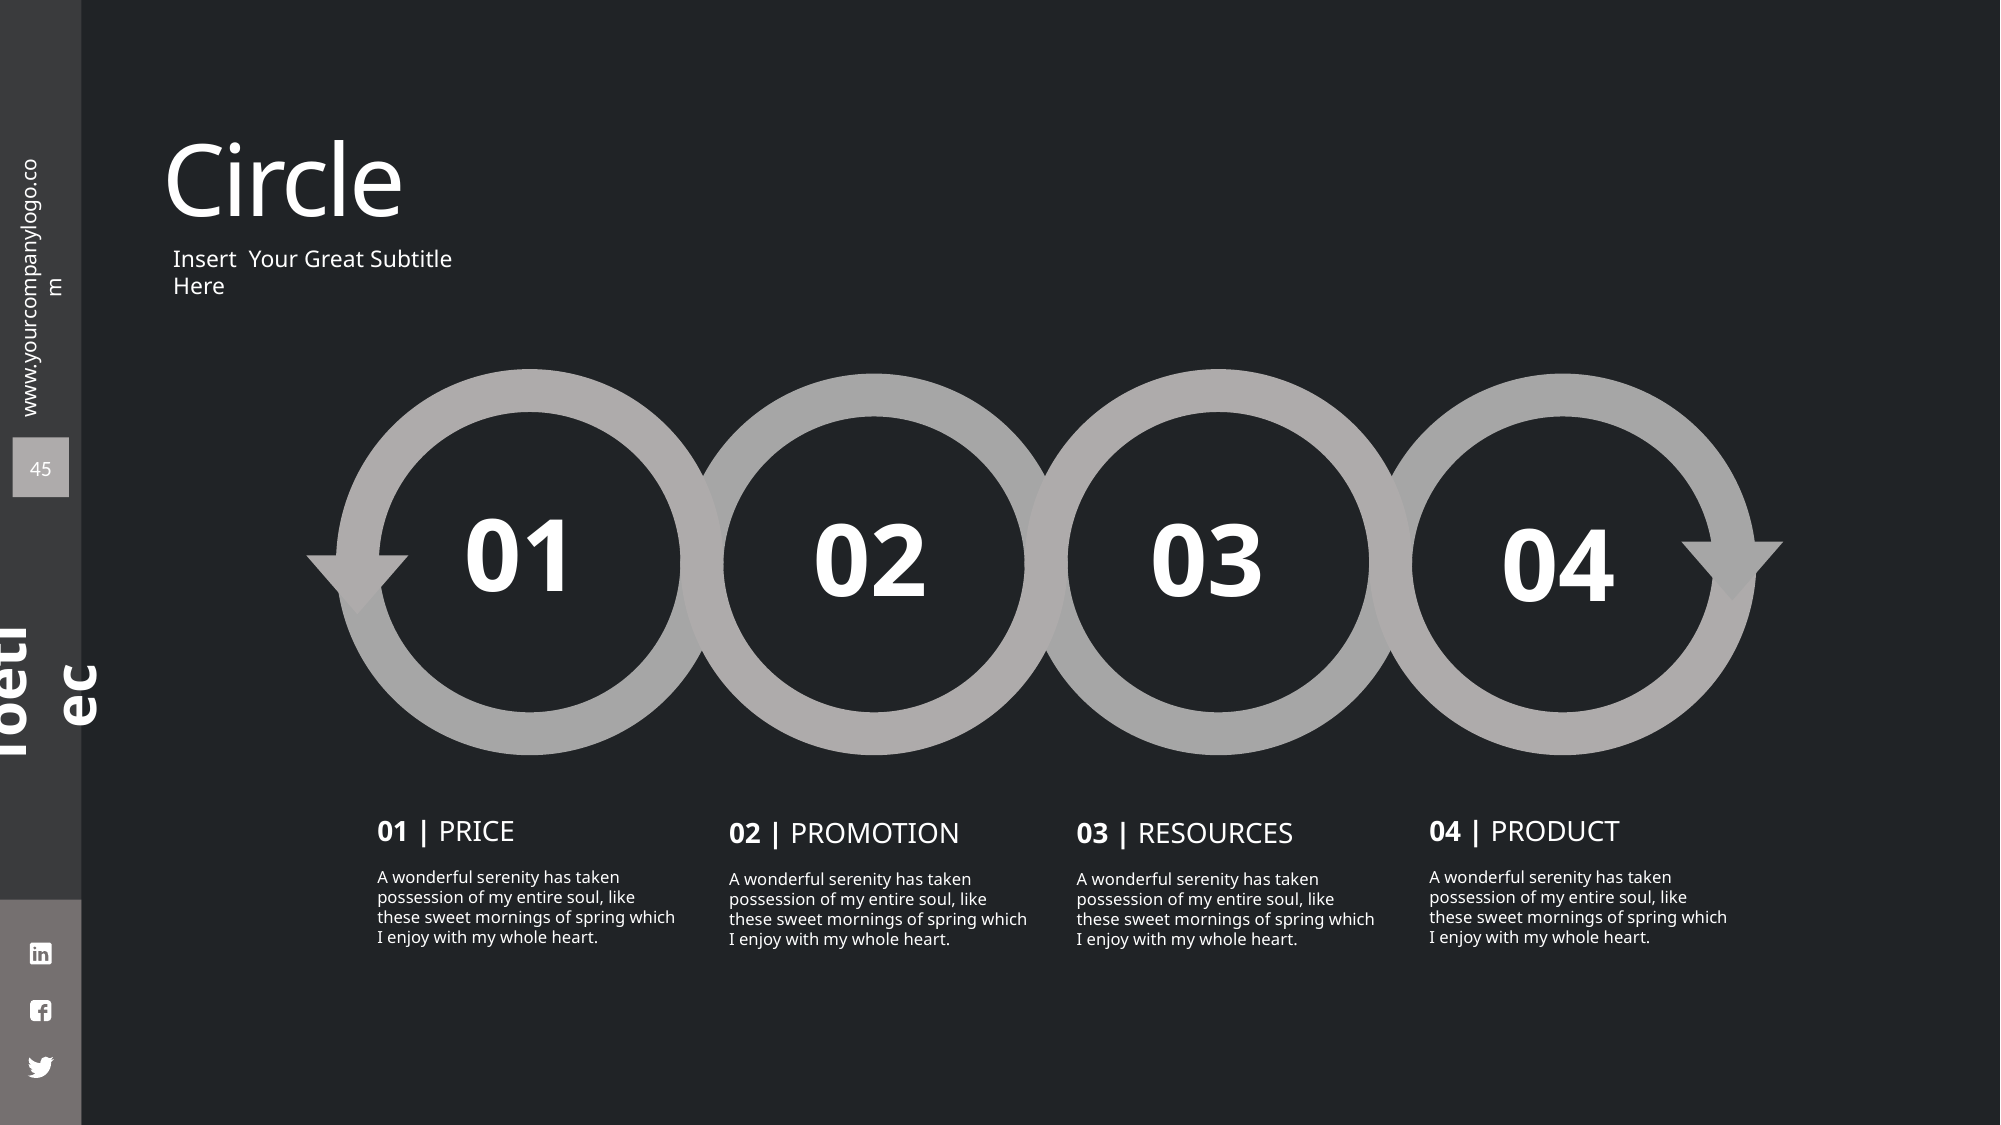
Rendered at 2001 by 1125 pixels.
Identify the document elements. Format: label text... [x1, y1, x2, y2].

text_box [1023, 368, 1414, 564]
text_box [1680, 541, 1785, 602]
text_box 01 [449, 483, 594, 619]
text_box Circle [147, 116, 677, 236]
slide_number 45 [12, 437, 69, 498]
text_box [1367, 560, 1758, 757]
text_box 04 | PRODUCT A wonderful serenity has taken possession of my entire soul, like these sweet mornings of spring which I enjoy with my whole heart. [1414, 806, 1744, 955]
text_box 02 [798, 488, 943, 624]
text_box [679, 560, 1069, 757]
text_box Insert Your Great Subtitle Here [158, 237, 512, 307]
text_box [703, 372, 1045, 553]
text_box 03 | RESOURCES A wonderful serenity has taken possession of my entire soul, like these sweet mornings of spring which I enjoy with my whole heart. [1061, 808, 1392, 957]
text_box [305, 554, 410, 616]
text_box 04 [1486, 493, 1632, 629]
text_box [337, 572, 702, 757]
text_box [335, 368, 725, 560]
text_box 03 [1135, 488, 1280, 624]
text_box 02 | PROMOTION A wonderful serenity has taken possession of my entire soul, like these sweet mornings of spring which I enjoy with my whole heart. [714, 807, 1044, 956]
text_box 01 | PRICE A wonderful serenity has taken possession of my entire soul, like these sweet mornings of spring which I enjoy with my whole heart. [362, 806, 692, 955]
text_box [1046, 566, 1390, 757]
text_box [1392, 372, 1756, 556]
